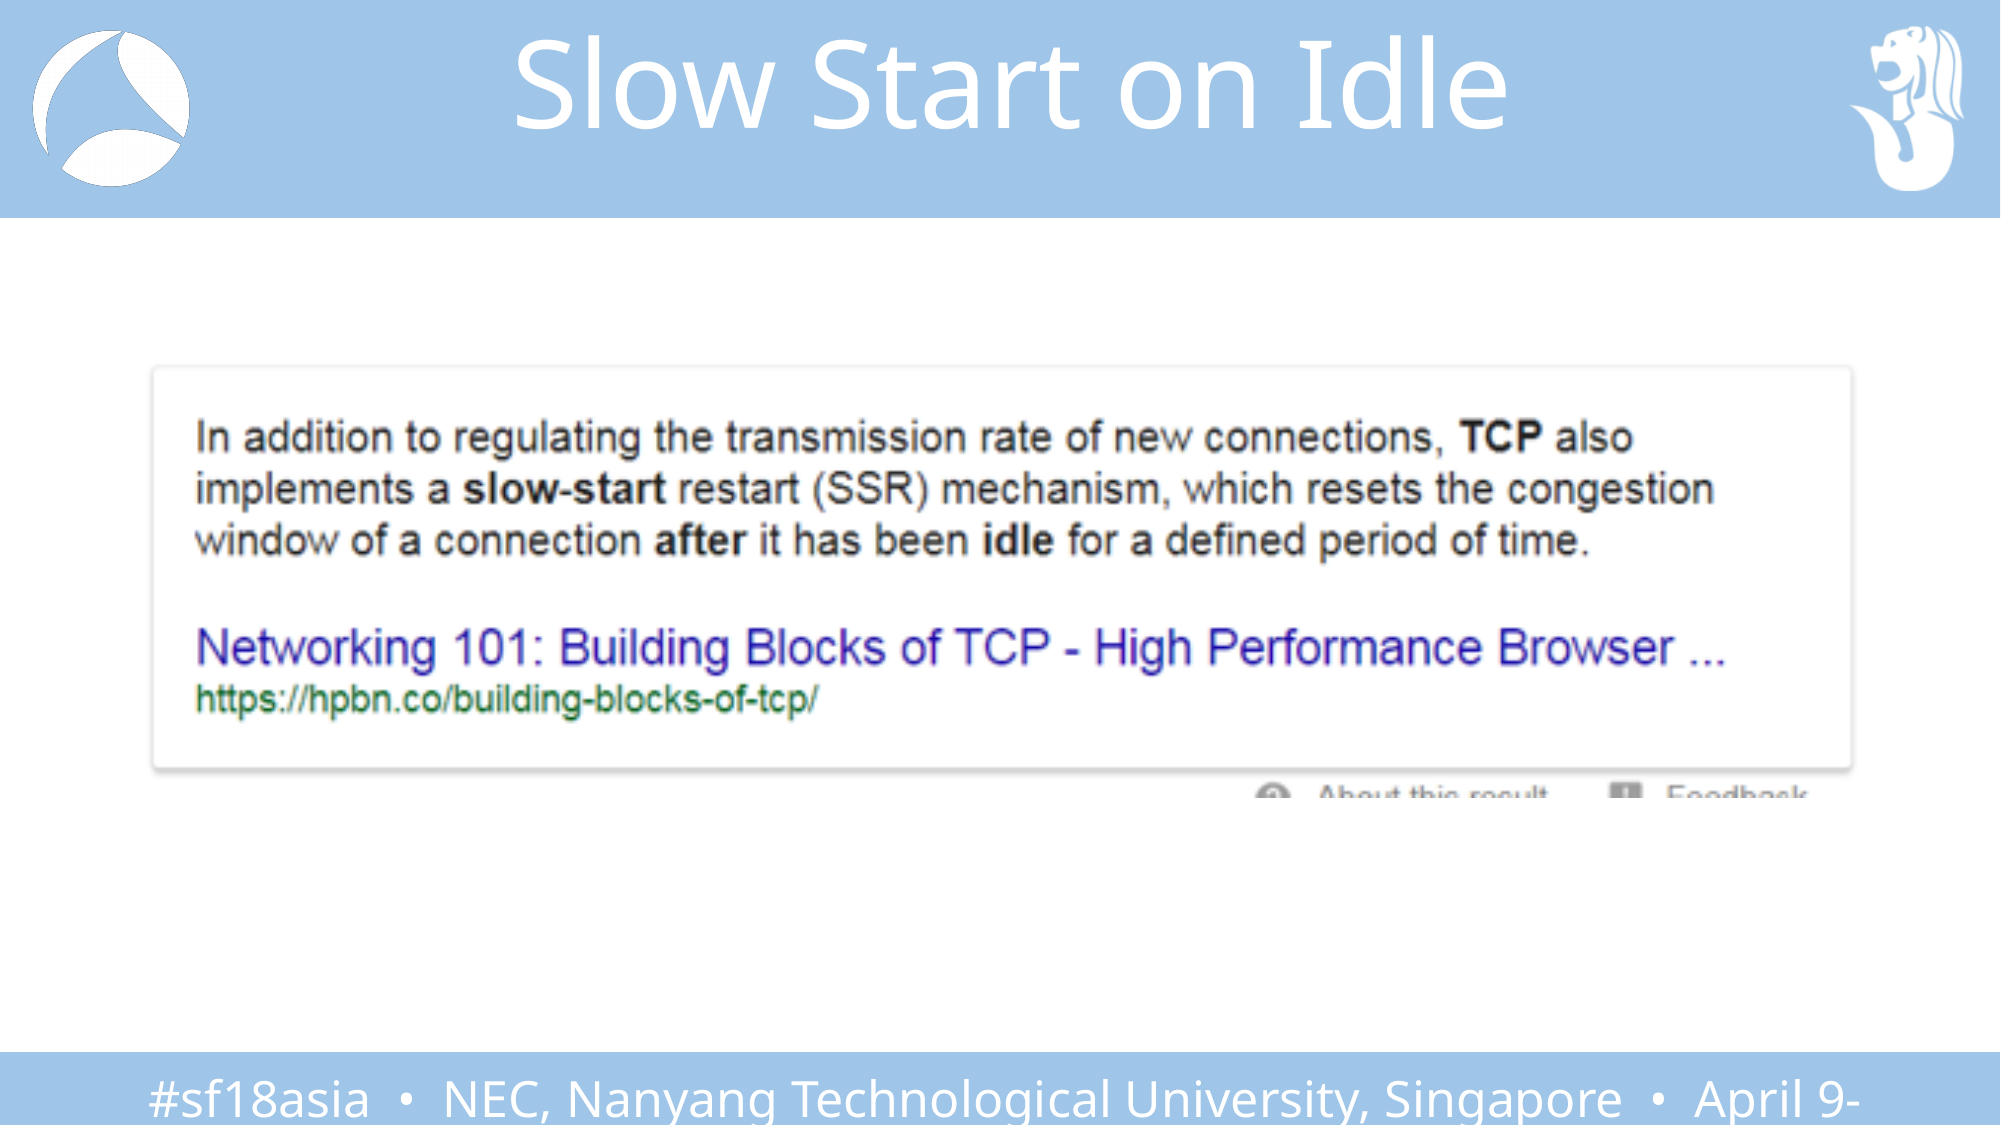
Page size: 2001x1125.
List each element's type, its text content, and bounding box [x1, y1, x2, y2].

picture [121, 326, 1879, 799]
picture [1849, 155, 1964, 191]
picture [32, 155, 190, 187]
title Slow Start on Idle [31, 24, 1994, 155]
